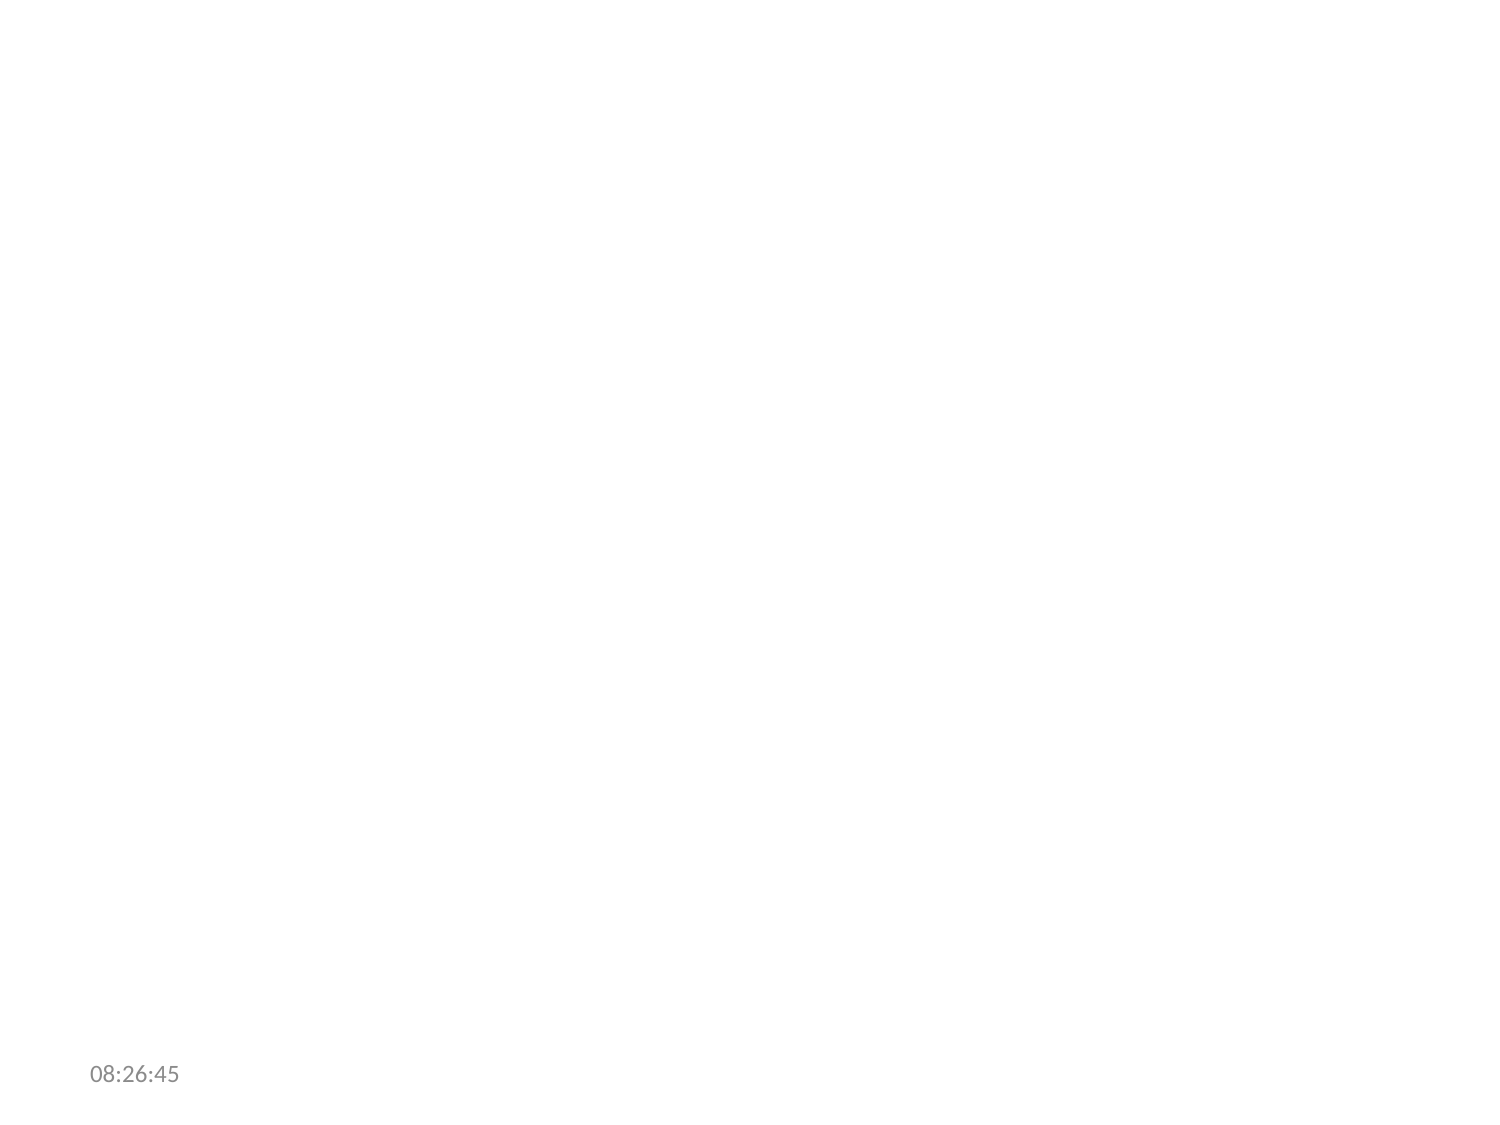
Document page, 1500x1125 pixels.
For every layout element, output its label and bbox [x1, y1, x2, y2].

slide_number [75, 1042, 425, 1103]
